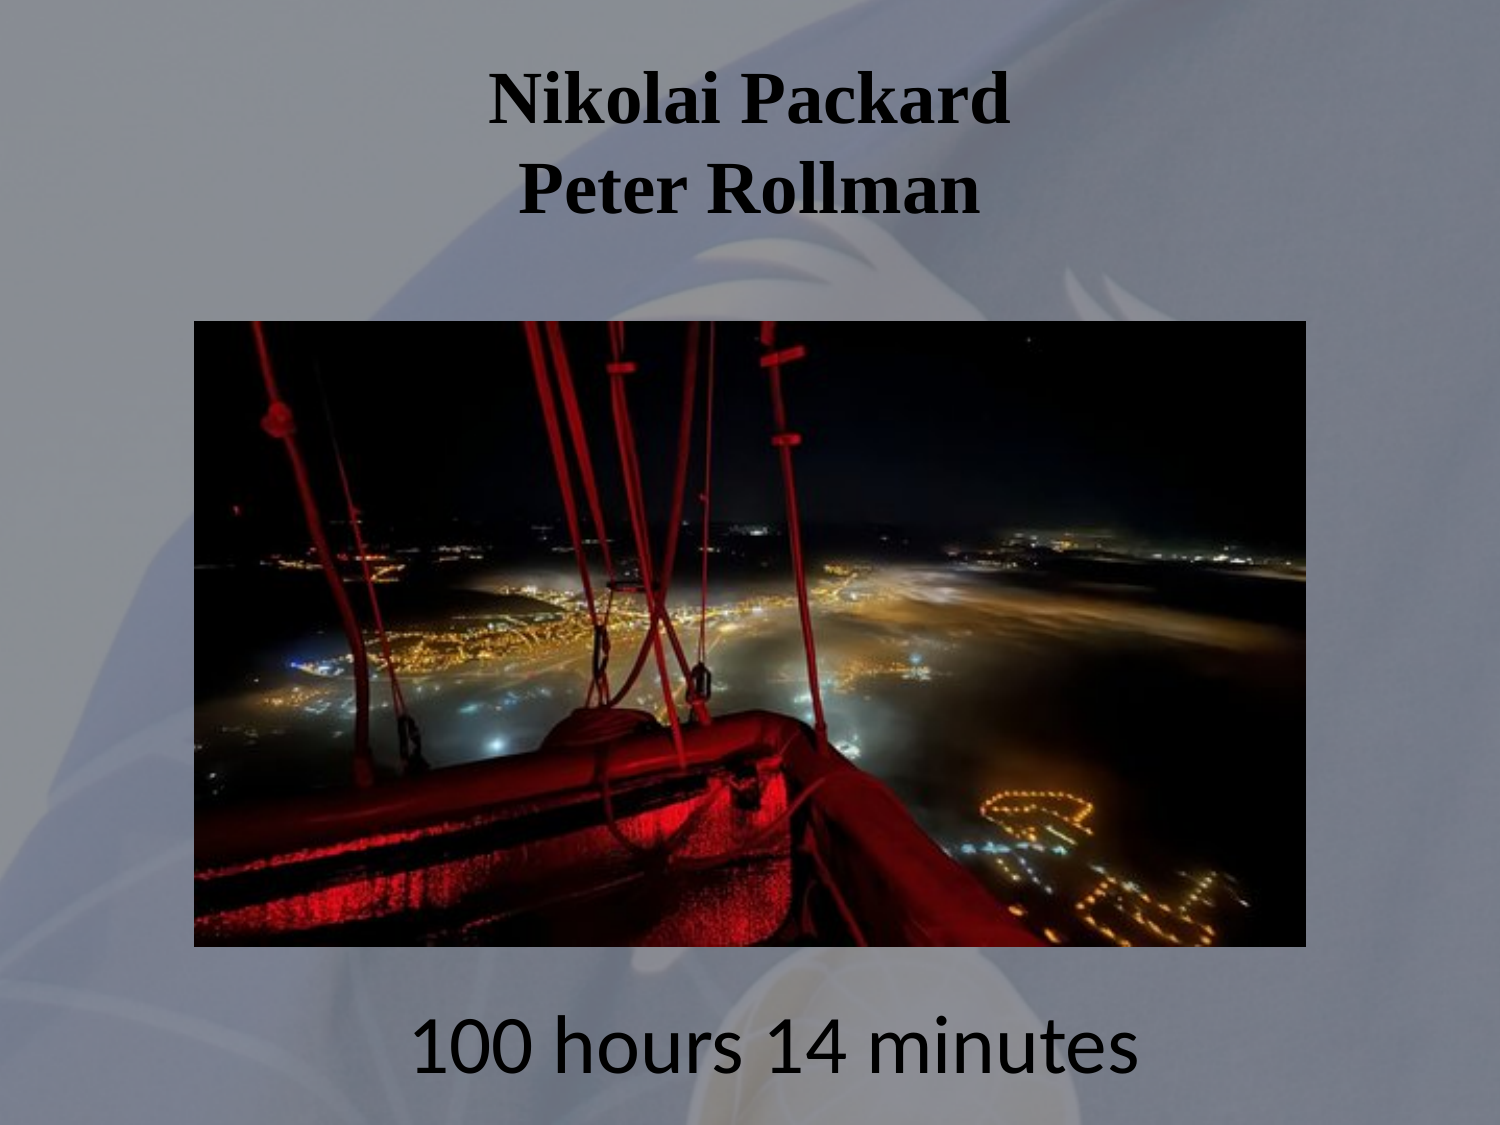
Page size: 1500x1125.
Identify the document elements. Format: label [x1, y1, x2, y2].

picture [0, 0, 1500, 1125]
list [194, 320, 1306, 947]
